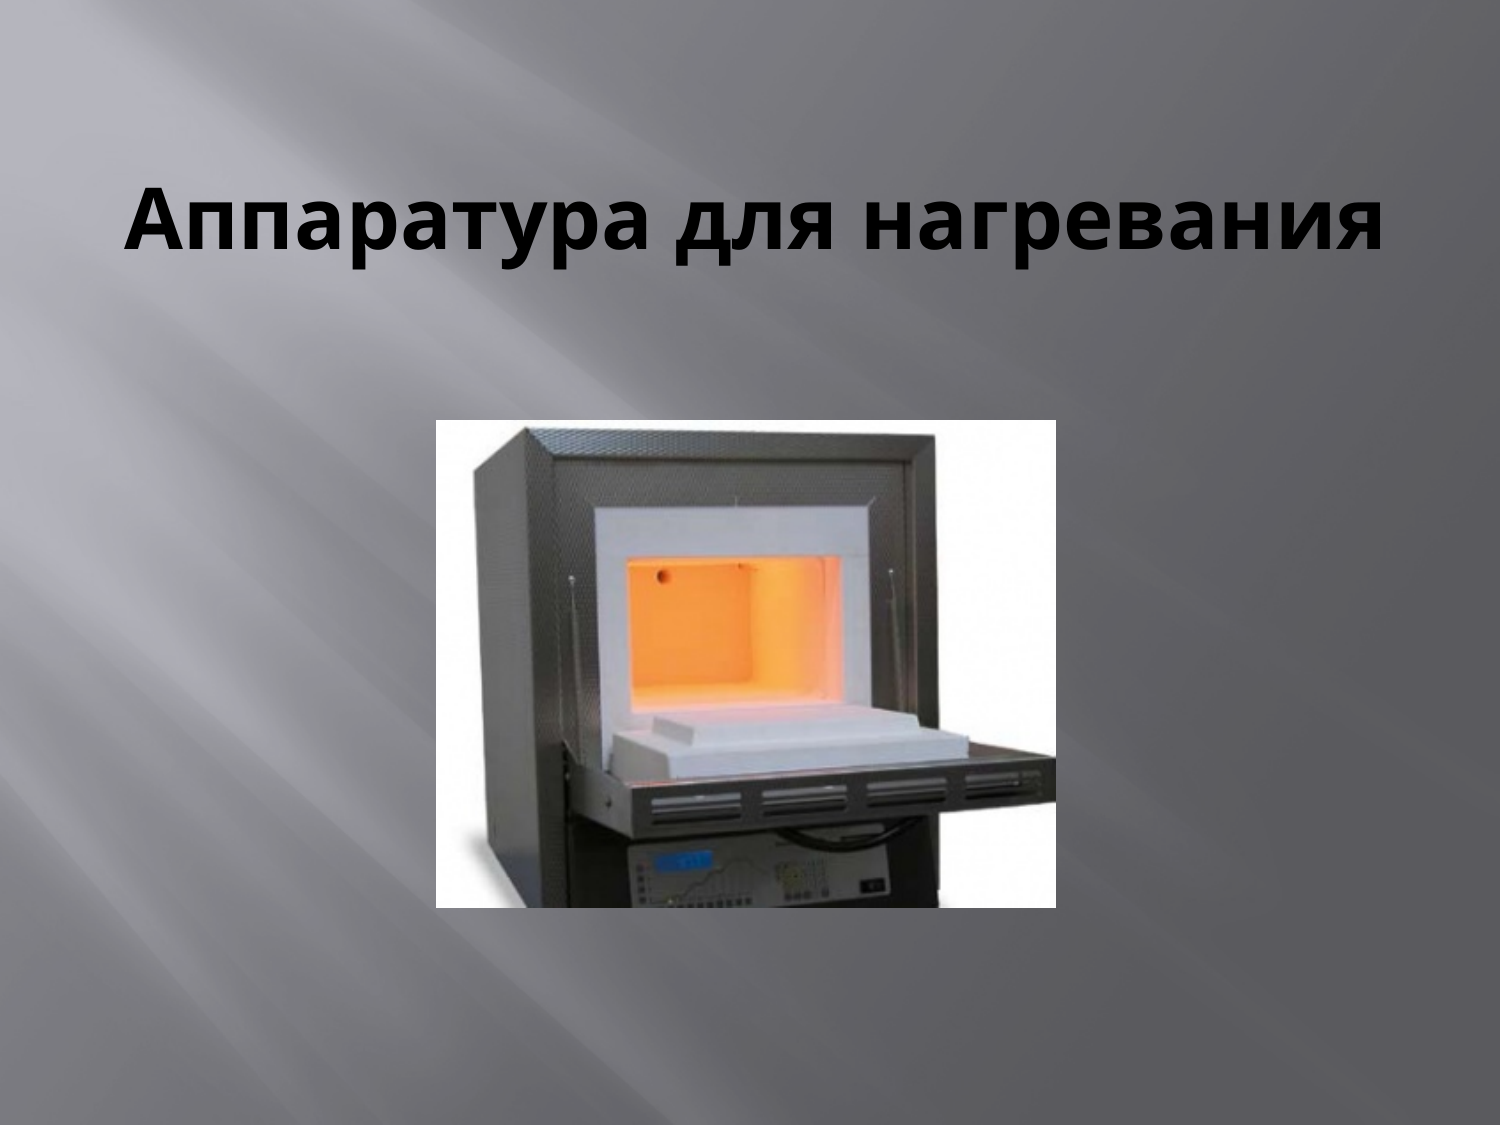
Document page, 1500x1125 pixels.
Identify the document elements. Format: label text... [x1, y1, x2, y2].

title Аппаратура для нагревания [88, 45, 1425, 386]
picture [436, 420, 1056, 908]
